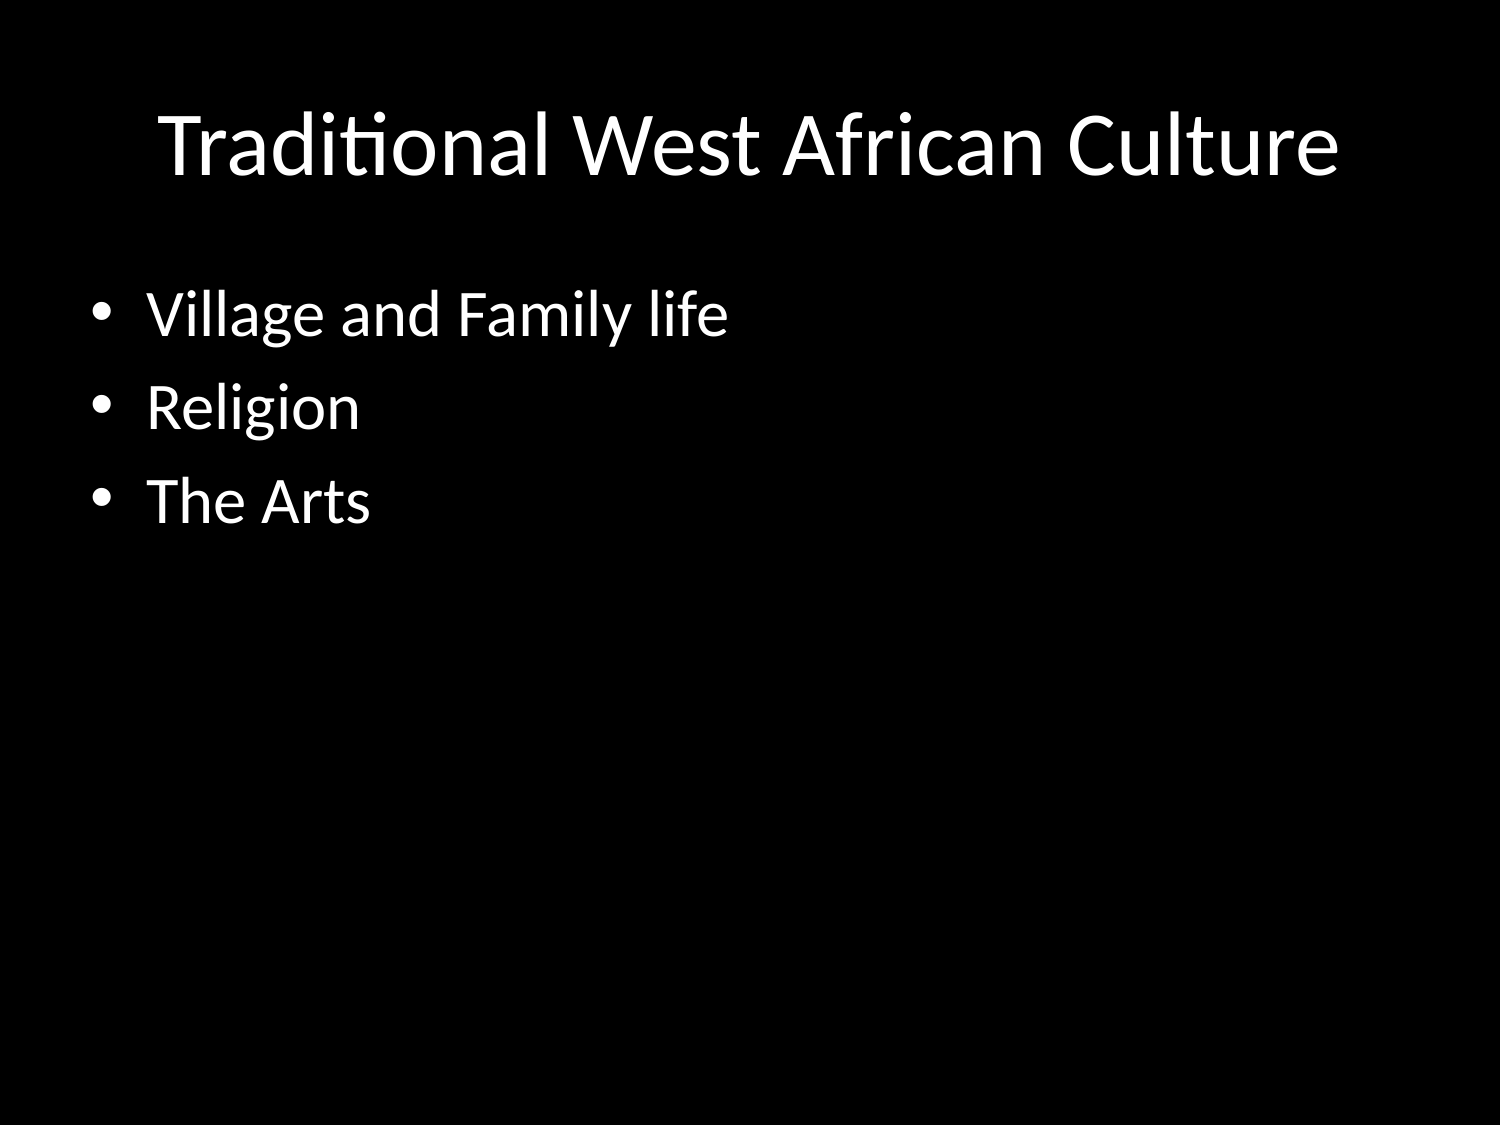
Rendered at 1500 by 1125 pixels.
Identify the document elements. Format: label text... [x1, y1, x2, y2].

list Village and Family life Religion The Arts [75, 262, 1425, 1005]
title Traditional West African Culture [75, 45, 1425, 233]
